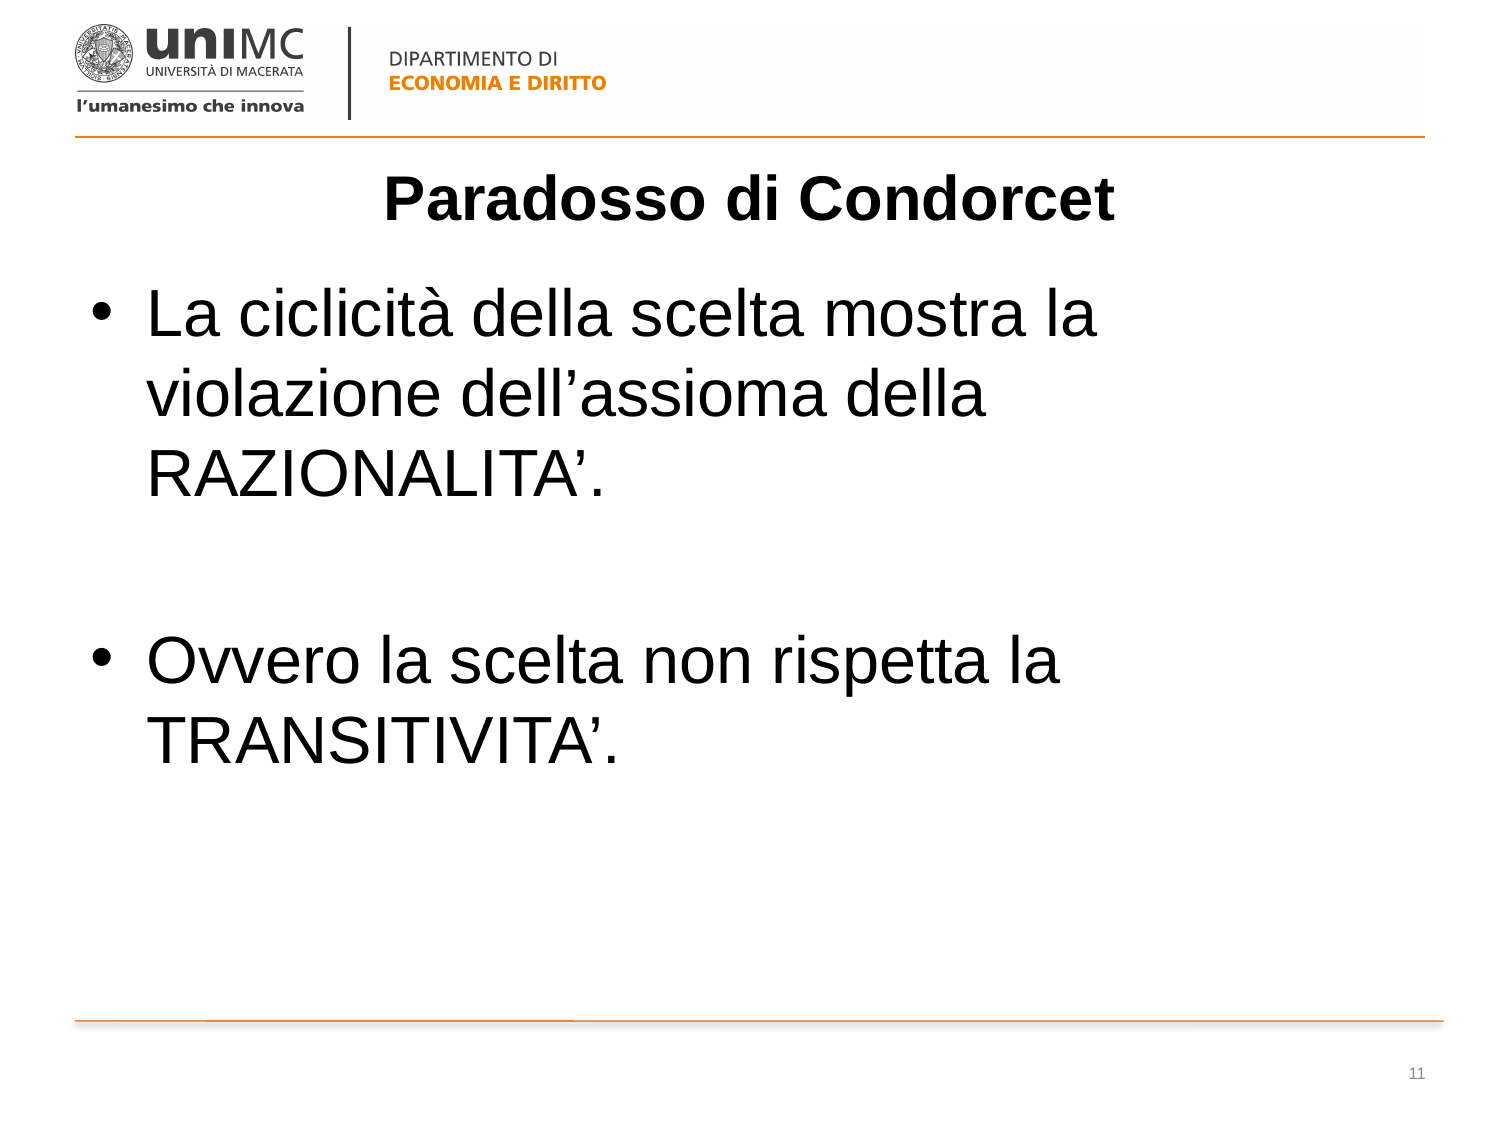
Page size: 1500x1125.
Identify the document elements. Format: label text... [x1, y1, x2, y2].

title Paradosso di Condorcet [75, 149, 1425, 241]
list La ciclicità della scelta mostra la violazione dell’assioma della RAZIONALITA’. Ovvero la scelta non rispetta la TRANSITIVITA’. [75, 262, 1425, 1005]
picture [75, 24, 1425, 138]
slide_number 11 [1091, 1042, 1442, 1103]
